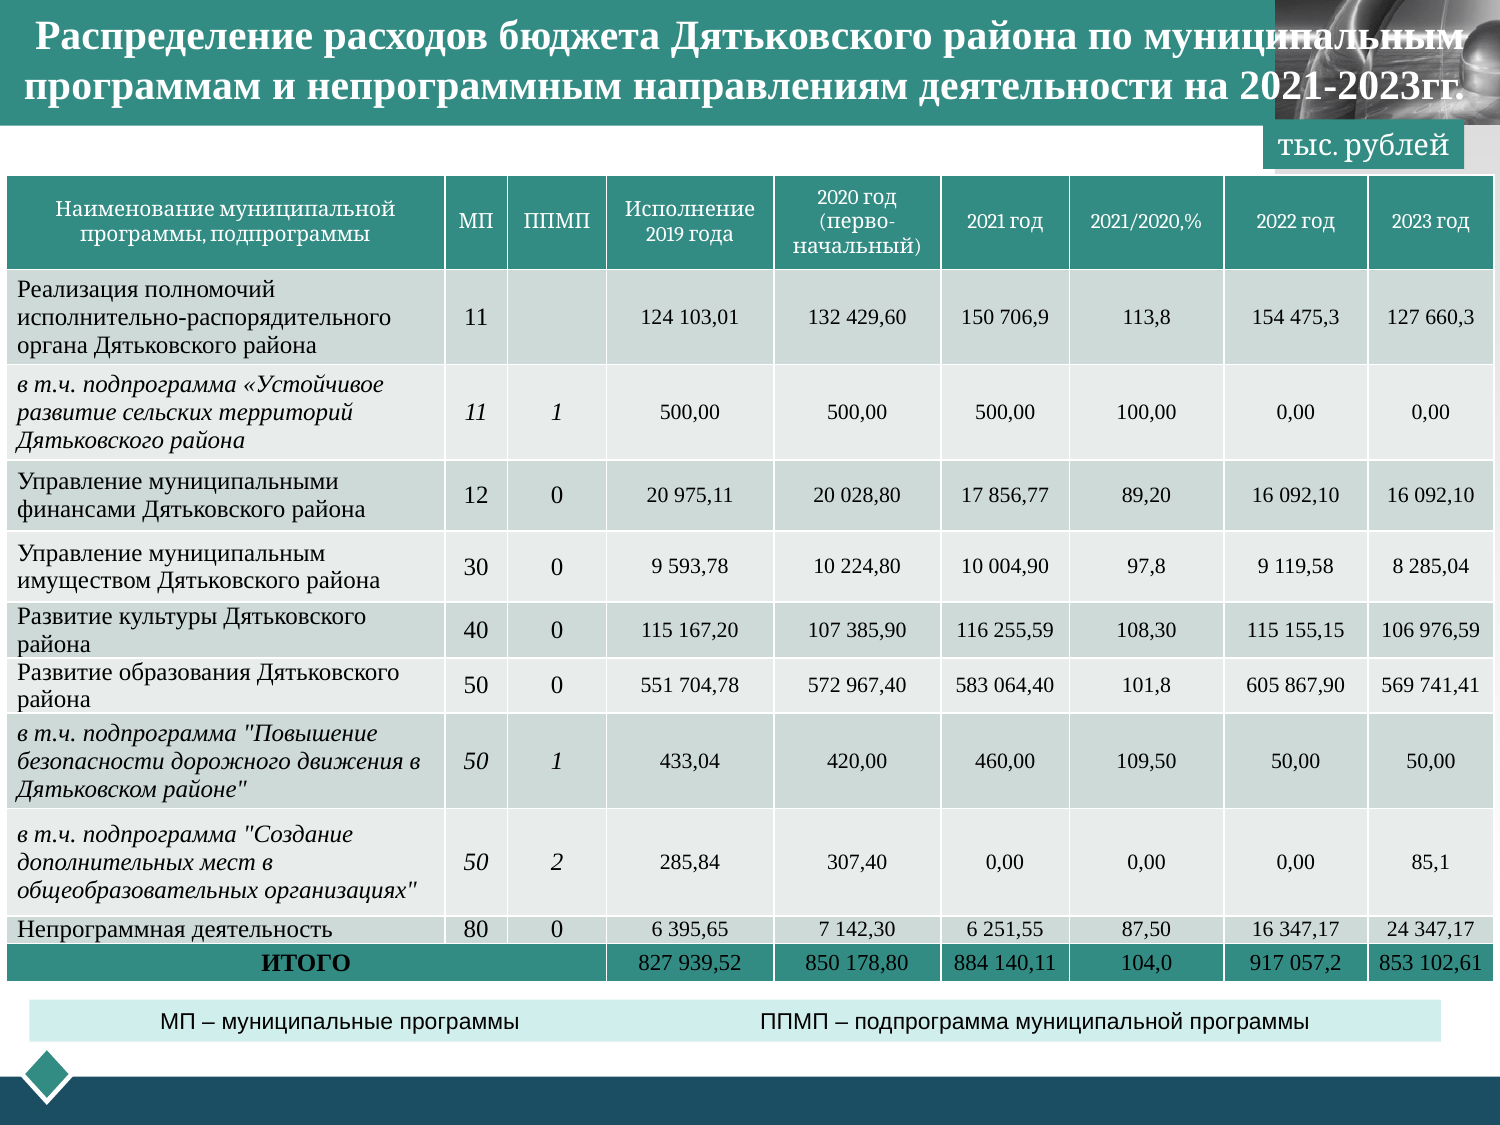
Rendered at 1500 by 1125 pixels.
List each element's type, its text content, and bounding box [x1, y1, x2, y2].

table_cell Развитие образования Дятьковского района [7, 659, 444, 712]
table_cell 17 856,77 [942, 461, 1069, 530]
table_cell 569 741,41 [1369, 659, 1493, 712]
table_cell 11 [446, 270, 507, 364]
table_cell 433,04 [607, 714, 773, 808]
table_cell 85,1 [1369, 809, 1493, 915]
table_cell 16 092,10 [1225, 461, 1367, 530]
table_cell 307,40 [775, 809, 940, 915]
table_cell 30 [446, 532, 507, 601]
table_header 2022 год [1225, 176, 1367, 269]
table_cell 50,00 [1225, 714, 1367, 808]
table_cell 50 [446, 809, 507, 915]
table_header 2020 год (перво-начальный) [775, 176, 940, 269]
table_cell 827 939,52 [607, 944, 773, 981]
table_header 2023 год [1369, 176, 1493, 269]
table_cell 108,30 [1070, 603, 1223, 657]
table_cell 500,00 [775, 365, 940, 459]
table_cell 0,00 [1225, 365, 1367, 459]
table_cell 87,50 [1070, 917, 1223, 943]
table_cell 97,8 [1070, 532, 1223, 601]
table_cell 583 064,40 [942, 659, 1069, 712]
table_cell 132 429,60 [775, 270, 940, 364]
table_cell 9 593,78 [607, 532, 773, 601]
table_header 2021/2020,% [1070, 176, 1223, 269]
table_cell 420,00 [775, 714, 940, 808]
table_cell 104,0 [1070, 944, 1223, 981]
table_cell 853 102,61 [1369, 944, 1493, 981]
table_cell 116 255,59 [942, 603, 1069, 657]
table_cell 0,00 [1225, 809, 1367, 915]
table_cell 124 103,01 [607, 270, 773, 364]
table_cell 20 975,11 [607, 461, 773, 530]
table_cell 24 347,17 [1369, 917, 1493, 943]
table_cell 50 [446, 659, 507, 712]
table_cell 80 [446, 917, 507, 943]
table_cell 109,50 [1070, 714, 1223, 808]
table_cell Развитие культуры Дятьковского района [7, 603, 444, 657]
table_header Исполнение 2019 года [607, 176, 773, 269]
table_cell 107 385,90 [775, 603, 940, 657]
table_cell 11 [446, 365, 507, 459]
table_header ППМП [508, 176, 606, 269]
table_cell 6 251,55 [942, 917, 1069, 943]
table_cell 884 140,11 [942, 944, 1069, 981]
table_cell 0 [508, 603, 606, 657]
table_cell 8 285,04 [1369, 532, 1493, 601]
table_cell 20 028,80 [775, 461, 940, 530]
table_cell 115 167,20 [607, 603, 773, 657]
table_cell 0 [508, 659, 606, 712]
table_cell 572 967,40 [775, 659, 940, 712]
table_cell 285,84 [607, 809, 773, 915]
table_header МП [446, 176, 507, 269]
table_header 2021 год [942, 176, 1069, 269]
table_cell 10 224,80 [775, 532, 940, 601]
table_cell 100,00 [1070, 365, 1223, 459]
table_cell ИТОГО [7, 944, 606, 981]
table_cell 0,00 [1070, 809, 1223, 915]
table_cell 0,00 [942, 809, 1069, 915]
table_cell 0,00 [1369, 365, 1493, 459]
table_cell 0 [508, 532, 606, 601]
table_cell Управление муниципальным имуществом Дятьковского района [7, 532, 444, 601]
table_cell 850 178,80 [775, 944, 940, 981]
table_cell 10 004,90 [942, 532, 1069, 601]
text_box Распределение расходов бюджета Дятьковского района по муниципальным программам и непрограммным направлениям деятельности на 2021-2023гг. [0, 0, 1500, 175]
table_cell в т.ч. подпрограмма "Повышение безопасности дорожного движения в Дятьковском районе" [7, 714, 444, 808]
table_cell 500,00 [607, 365, 773, 459]
table_cell 89,20 [1070, 461, 1223, 530]
text_box тыс. рублей [1263, 119, 1465, 169]
table_cell 500,00 [942, 365, 1069, 459]
table_cell 101,8 [1070, 659, 1223, 712]
table_cell 113,8 [1070, 270, 1223, 364]
table_cell 1 [508, 365, 606, 459]
table_cell 1 [508, 714, 606, 808]
table_cell 551 704,78 [607, 659, 773, 712]
table_cell 0 [508, 461, 606, 530]
table_cell Реализация полномочий исполнительно-распорядительного органа Дятьковского района [7, 270, 444, 364]
table_cell 2 [508, 809, 606, 915]
table_cell 6 395,65 [607, 917, 773, 943]
table_cell 12 [446, 461, 507, 530]
table_cell 50 [446, 714, 507, 808]
table_header Наименование муниципальной программы, подпрограммы [7, 176, 444, 269]
table_cell Управление муниципальными финансами Дятьковского района [7, 461, 444, 530]
table_cell 16 092,10 [1369, 461, 1493, 530]
table_cell [508, 270, 606, 364]
table_cell 9 119,58 [1225, 532, 1367, 601]
table_cell 127 660,3 [1369, 270, 1493, 364]
table_cell 460,00 [942, 714, 1069, 808]
table_cell в т.ч. подпрограмма «Устойчивое развитие сельских территорий Дятьковского района [7, 365, 444, 459]
table_cell 50,00 [1369, 714, 1493, 808]
table_cell 0 [508, 917, 606, 943]
table_cell 115 155,15 [1225, 603, 1367, 657]
table_cell 40 [446, 603, 507, 657]
table_cell в т.ч. подпрограмма "Создание дополнительных мест в общеобразовательных организациях" [7, 809, 444, 915]
table_cell 605 867,90 [1225, 659, 1367, 712]
table_cell Непрограммная деятельность [7, 917, 444, 943]
table_cell 917 057,2 [1225, 944, 1367, 981]
table_cell 16 347,17 [1225, 917, 1367, 943]
table_cell 150 706,9 [942, 270, 1069, 364]
table_cell 154 475,3 [1225, 270, 1367, 364]
table_cell 7 142,30 [775, 917, 940, 943]
table_cell 106 976,59 [1369, 603, 1493, 657]
text_box МП – муниципальные программы ППМП – подпрограмма муниципальной программы [29, 999, 1441, 1042]
